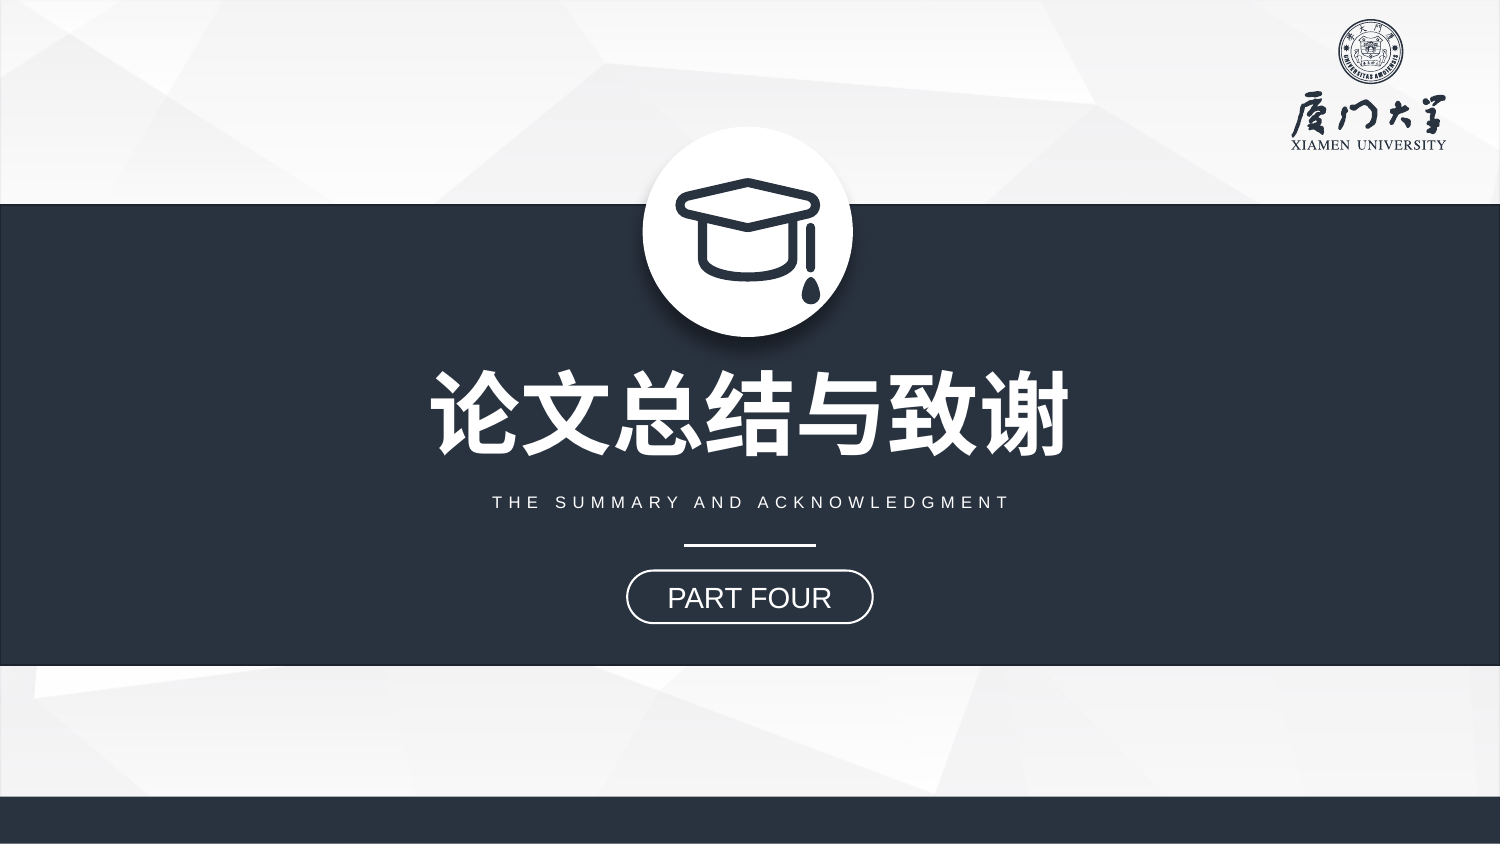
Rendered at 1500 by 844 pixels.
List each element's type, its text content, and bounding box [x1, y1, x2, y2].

text_box THE SUMMARY AND ACKNOWLEDGMENT [477, 484, 1023, 520]
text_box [675, 178, 821, 305]
picture [0, 666, 1500, 796]
text_box [0, 204, 1500, 666]
text_box 论文总结与致谢 [414, 349, 1086, 475]
picture [0, 0, 1500, 204]
text_box [641, 125, 854, 339]
text_box PART FOUR [626, 569, 874, 625]
